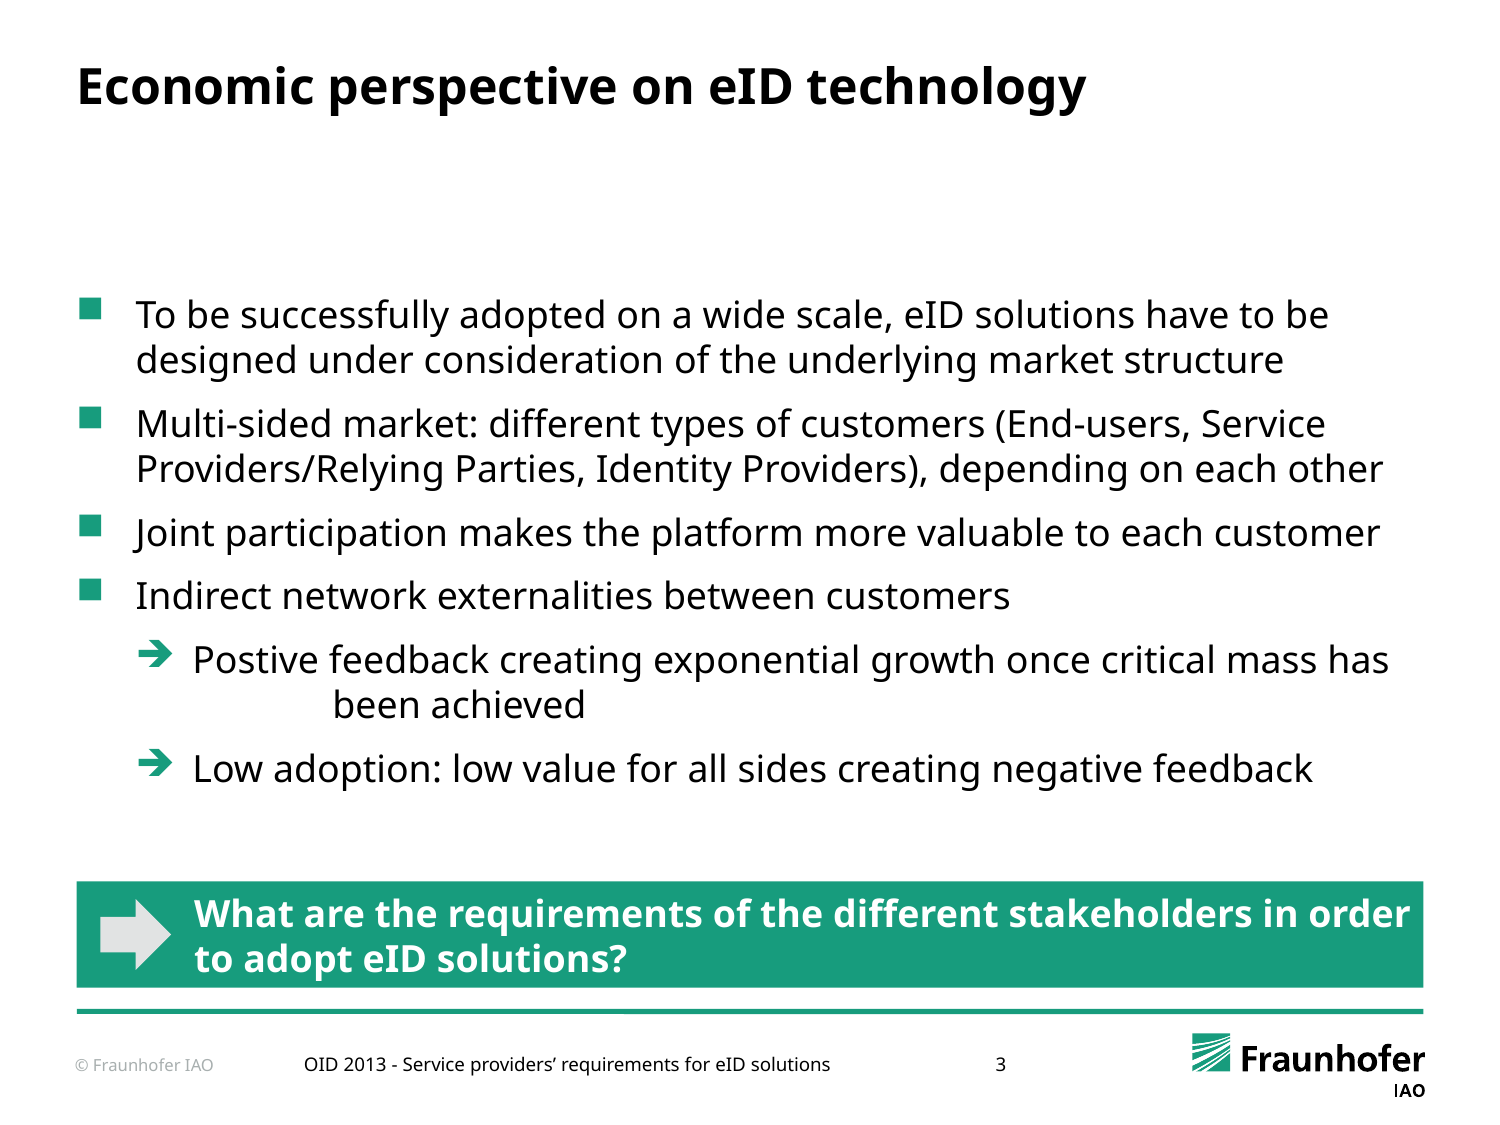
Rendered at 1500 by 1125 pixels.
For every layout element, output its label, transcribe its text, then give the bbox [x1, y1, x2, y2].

text_box [100, 899, 172, 970]
text_box What are the requirements of the different stakeholders in order to adopt eID solutions? [76, 881, 1424, 988]
list To be successfully adopted on a wide scale, eID solutions have to be designed under consideration of the underlying market structure Multi-sided market: different types of customers (End-users, Service Providers/Relying Parties, Identity Providers), depending on each other Joint participation makes the platform more valuable to each customer Indirect network externalities between customers Postive feedback creating exponential growth once critical mass has been achieved Low adoption: low value for all sides creating negative feedback [76, 290, 1423, 881]
title Economic perspective on eID technology [76, 54, 1423, 116]
